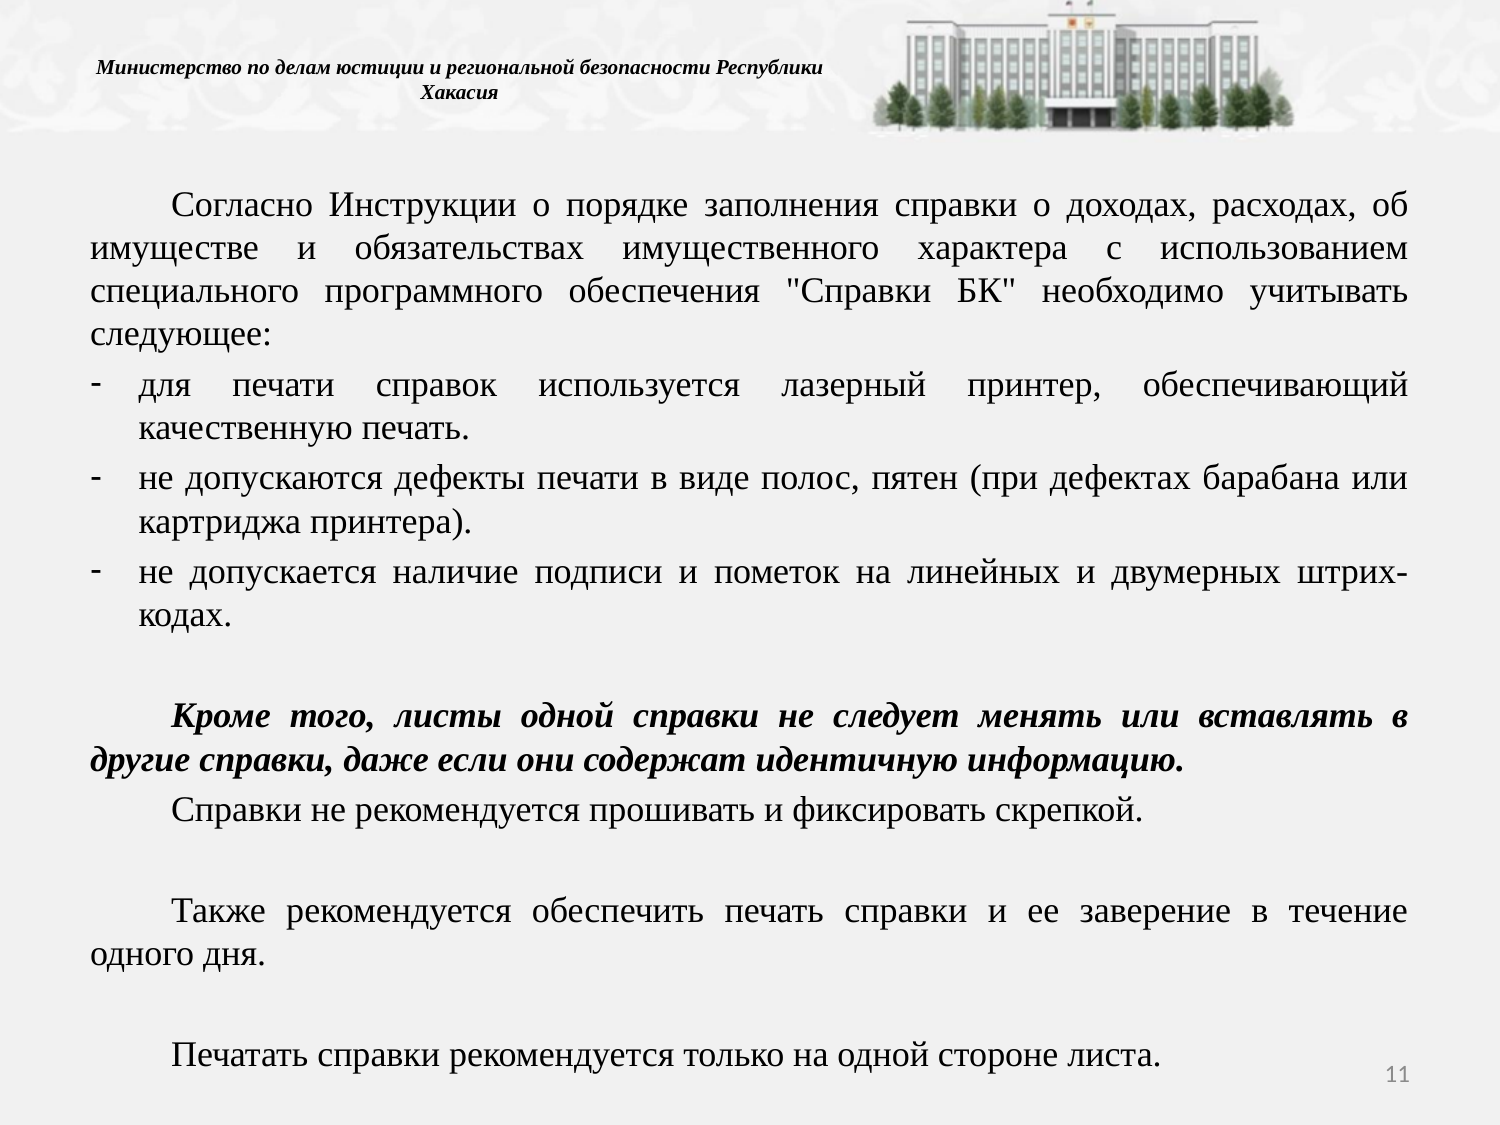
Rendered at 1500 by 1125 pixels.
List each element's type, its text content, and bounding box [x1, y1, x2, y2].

slide_number 11 [1074, 1042, 1425, 1103]
list Согласно Инструкции о порядке заполнения справки о доходах, расходах, об имуществе и обязательствах имущественного характера с использованием специального программного обеспечения "Справки БК" необходимо учитывать следующее: для печати справок используется лазерный принтер, обеспечивающий качественную печать. не допускаются дефекты печати в виде полос, пятен (при дефектах барабана или картриджа принтера). не допускается наличие подписи и пометок на линейных и двумерных штрих-кодах. Кроме того, листы одной справки не следует менять или вставлять в другие справки, даже если они содержат идентичную информацию. Справки не рекомендуется прошивать и фиксировать скрепкой. Также рекомендуется обеспечить печать справки и ее заверение в течение одного дня. Печатать справки рекомендуется только на одной стороне листа. [75, 172, 1425, 1094]
title Министерство по делам юстиции и региональной безопасности Республики Хакасия [75, 45, 845, 138]
picture [0, 0, 1500, 1125]
